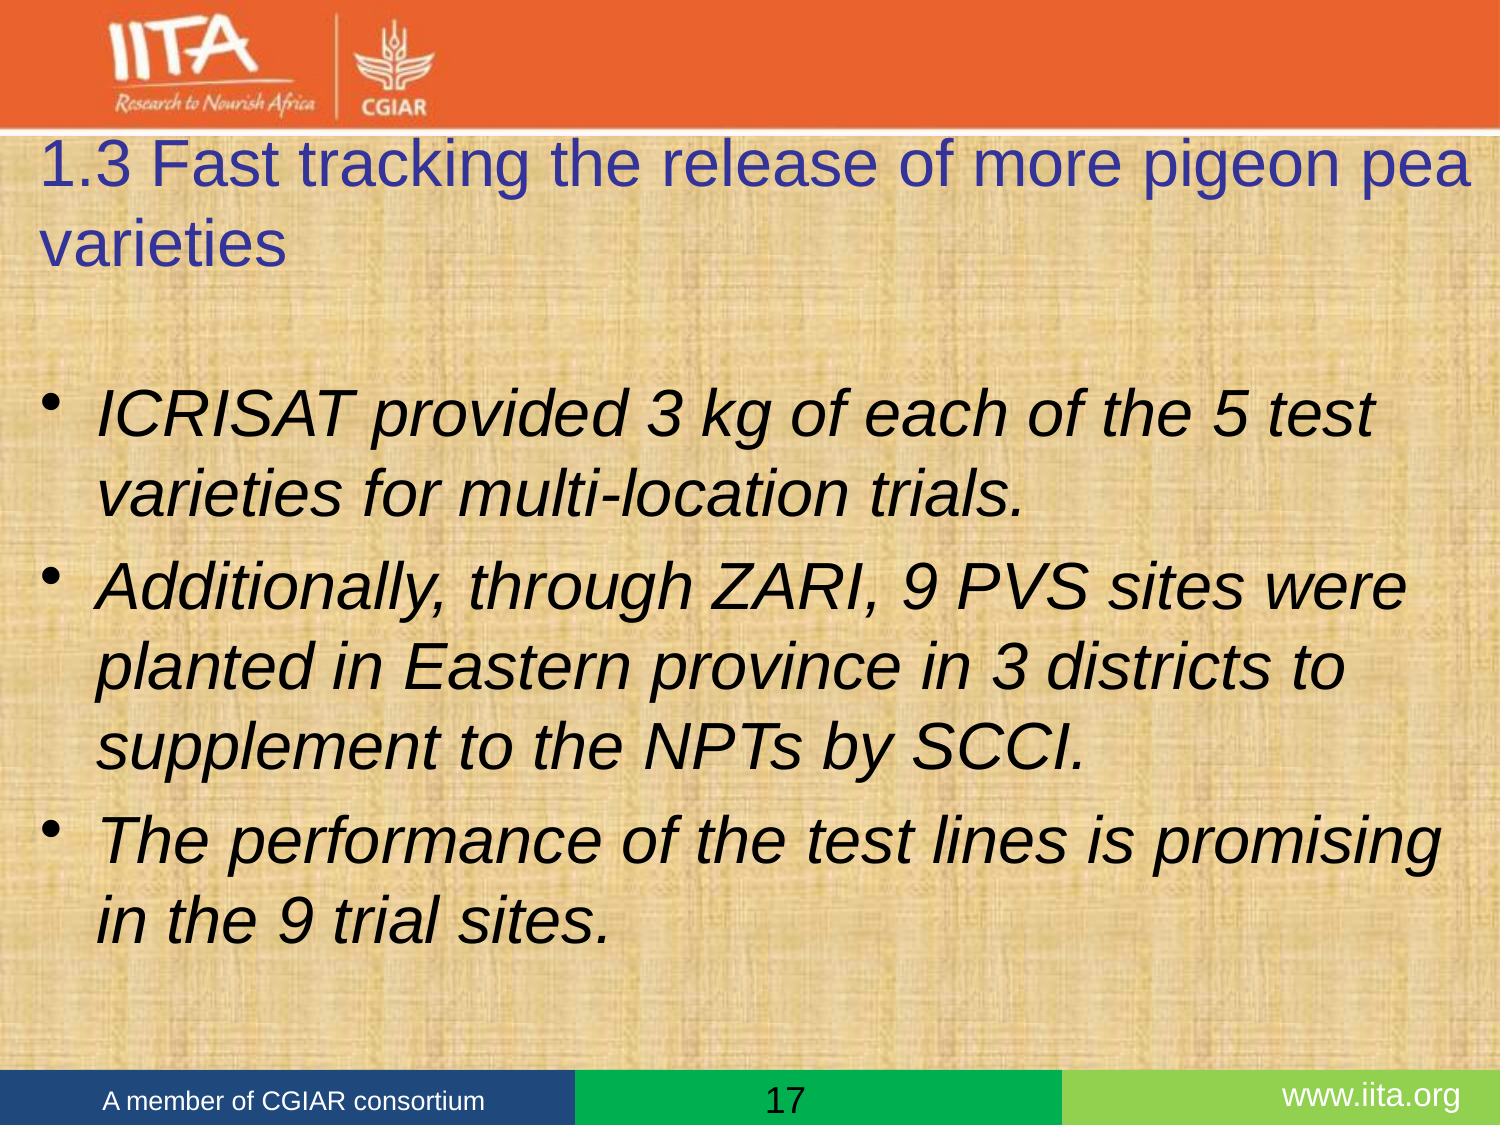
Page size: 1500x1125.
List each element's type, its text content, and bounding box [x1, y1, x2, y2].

text_box 17 [749, 1068, 838, 1125]
title 1.3 Fast tracking the release of more pigeon pea varieties [24, 112, 1500, 275]
picture [0, 0, 1500, 1069]
list ICRISAT provided 3 kg of each of the 5 test varieties for multi-location trials. Additionally, through ZARI, 9 PVS sites were planted in Eastern province in 3 districts to supplement to the NPTs by SCCI. The performance of the test lines is promising in the 9 trial sites. [24, 362, 1463, 1125]
